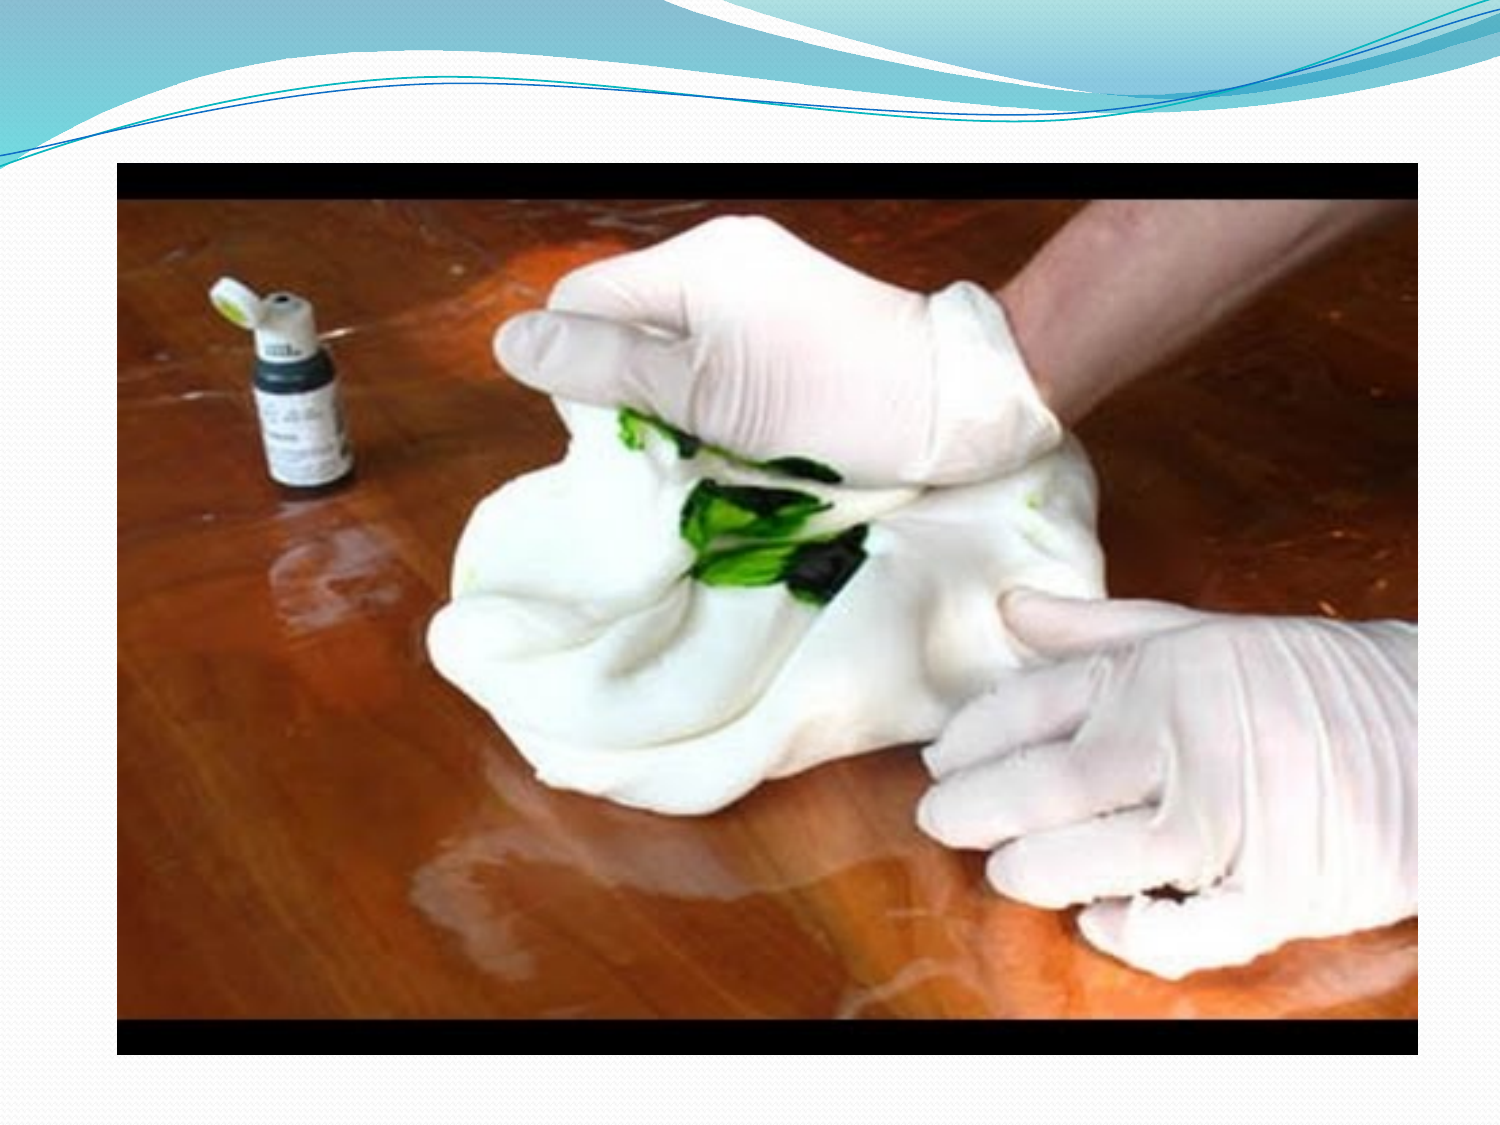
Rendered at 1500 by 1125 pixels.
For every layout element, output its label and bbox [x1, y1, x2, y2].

picture [116, 163, 1419, 1055]
